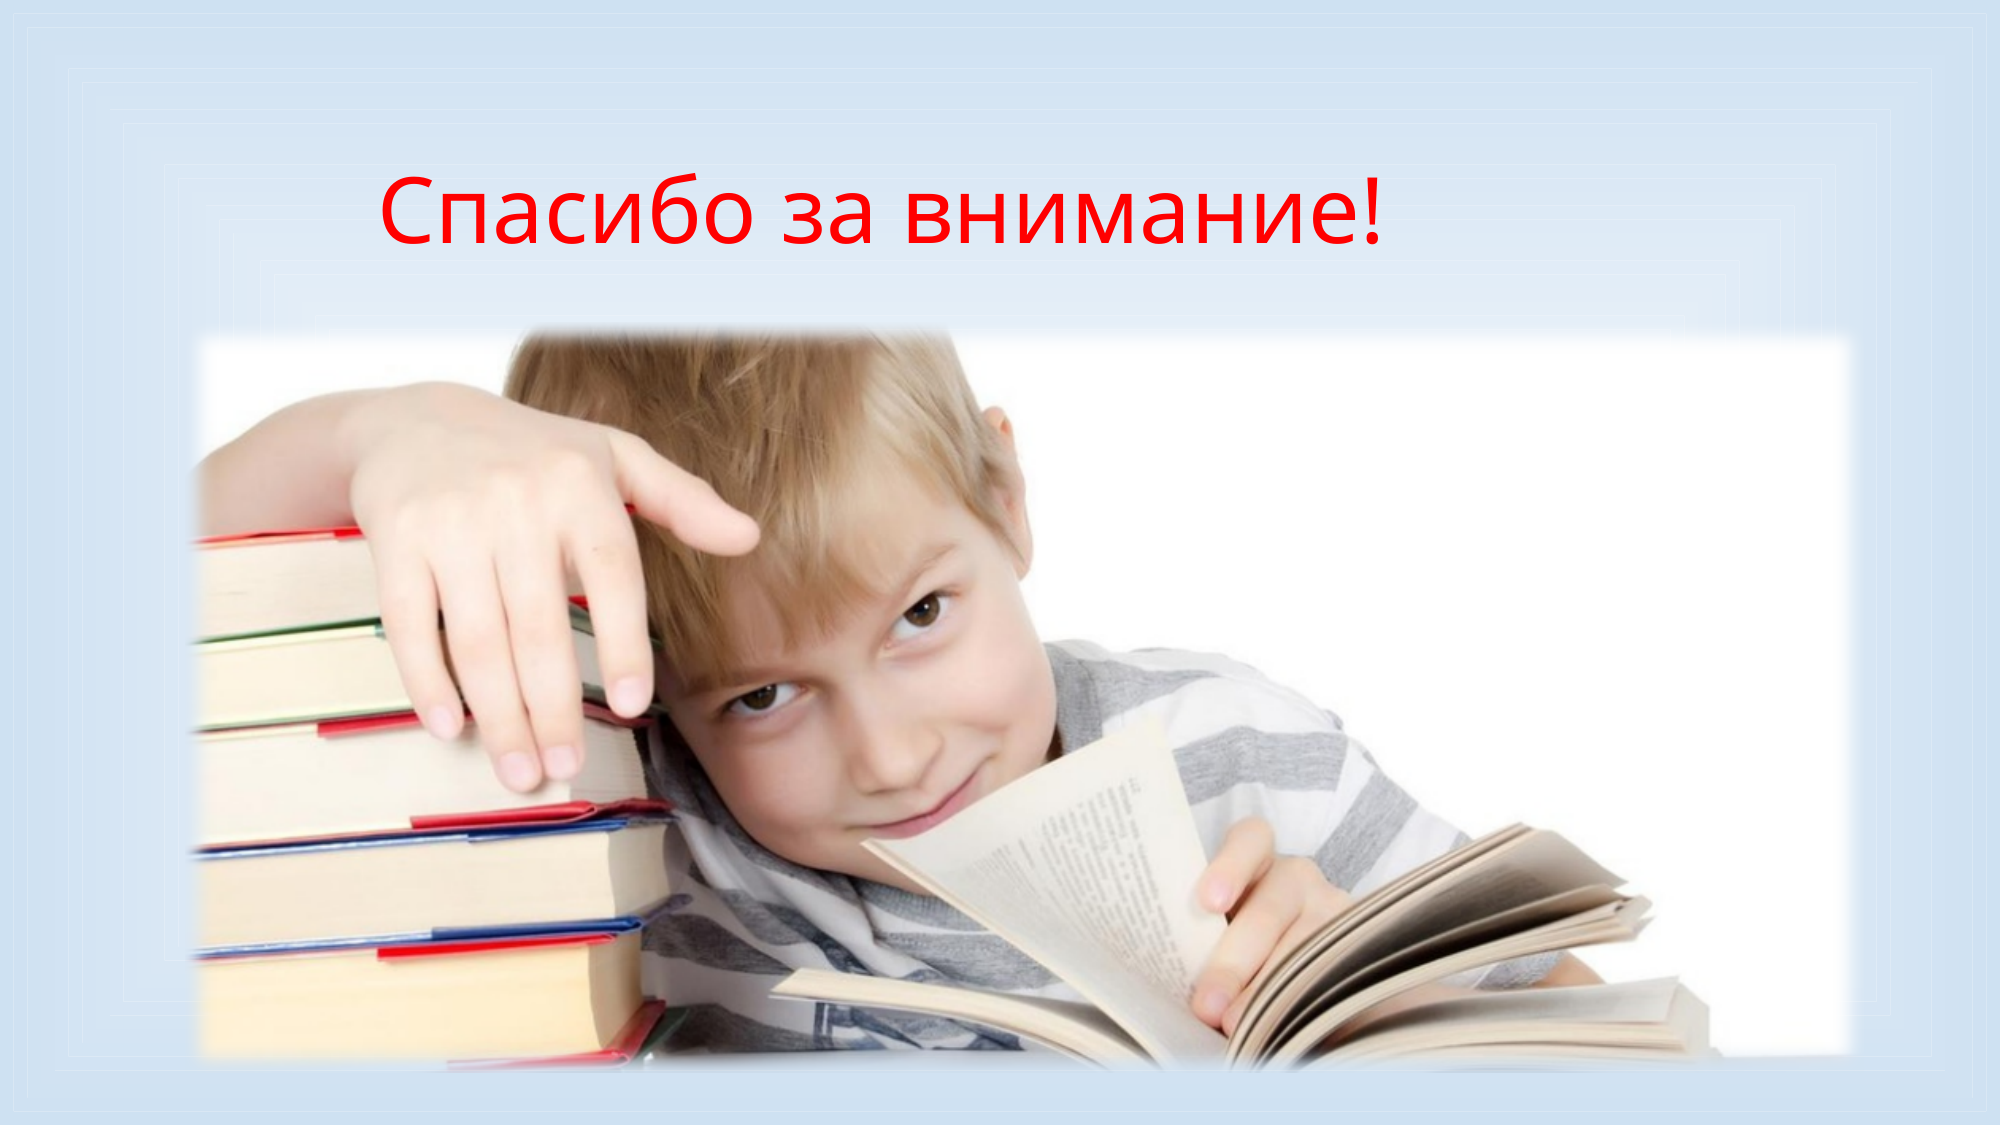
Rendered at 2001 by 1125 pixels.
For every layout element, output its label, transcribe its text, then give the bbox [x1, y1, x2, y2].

title Спасибо за внимание! [362, 104, 1687, 322]
picture [185, 322, 1864, 1073]
